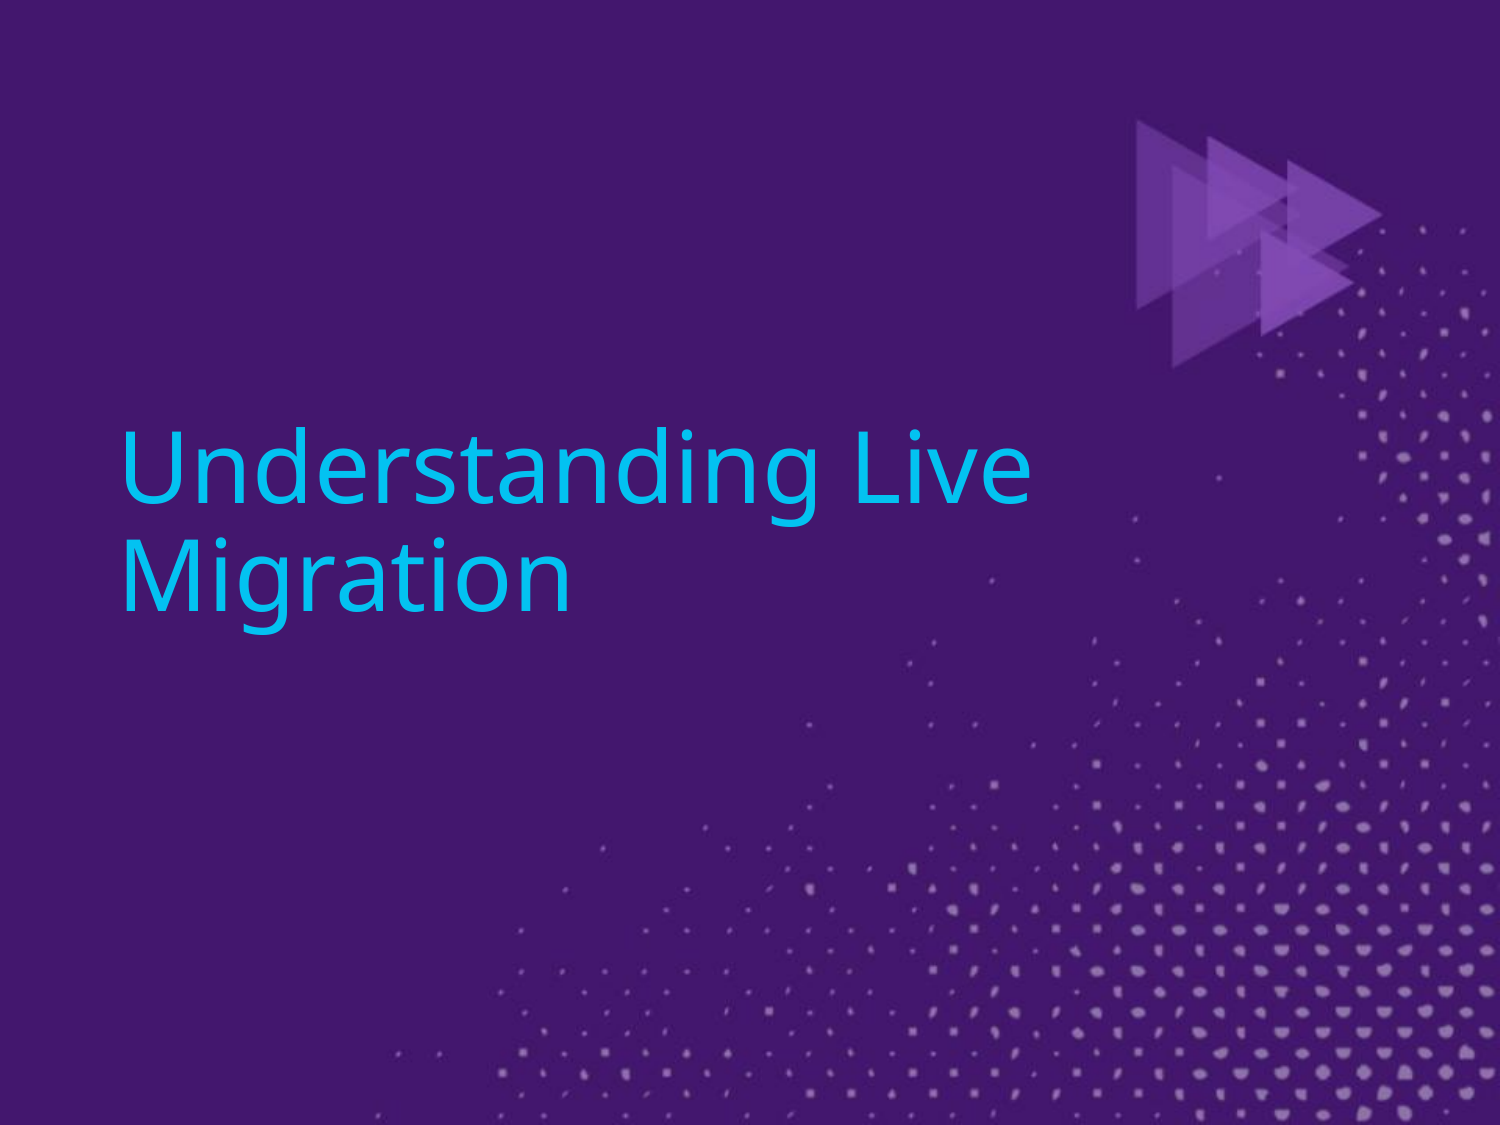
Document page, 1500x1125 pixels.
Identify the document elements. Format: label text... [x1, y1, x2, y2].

title Understanding Live Migration [102, 400, 1251, 651]
picture [0, 0, 1500, 1125]
